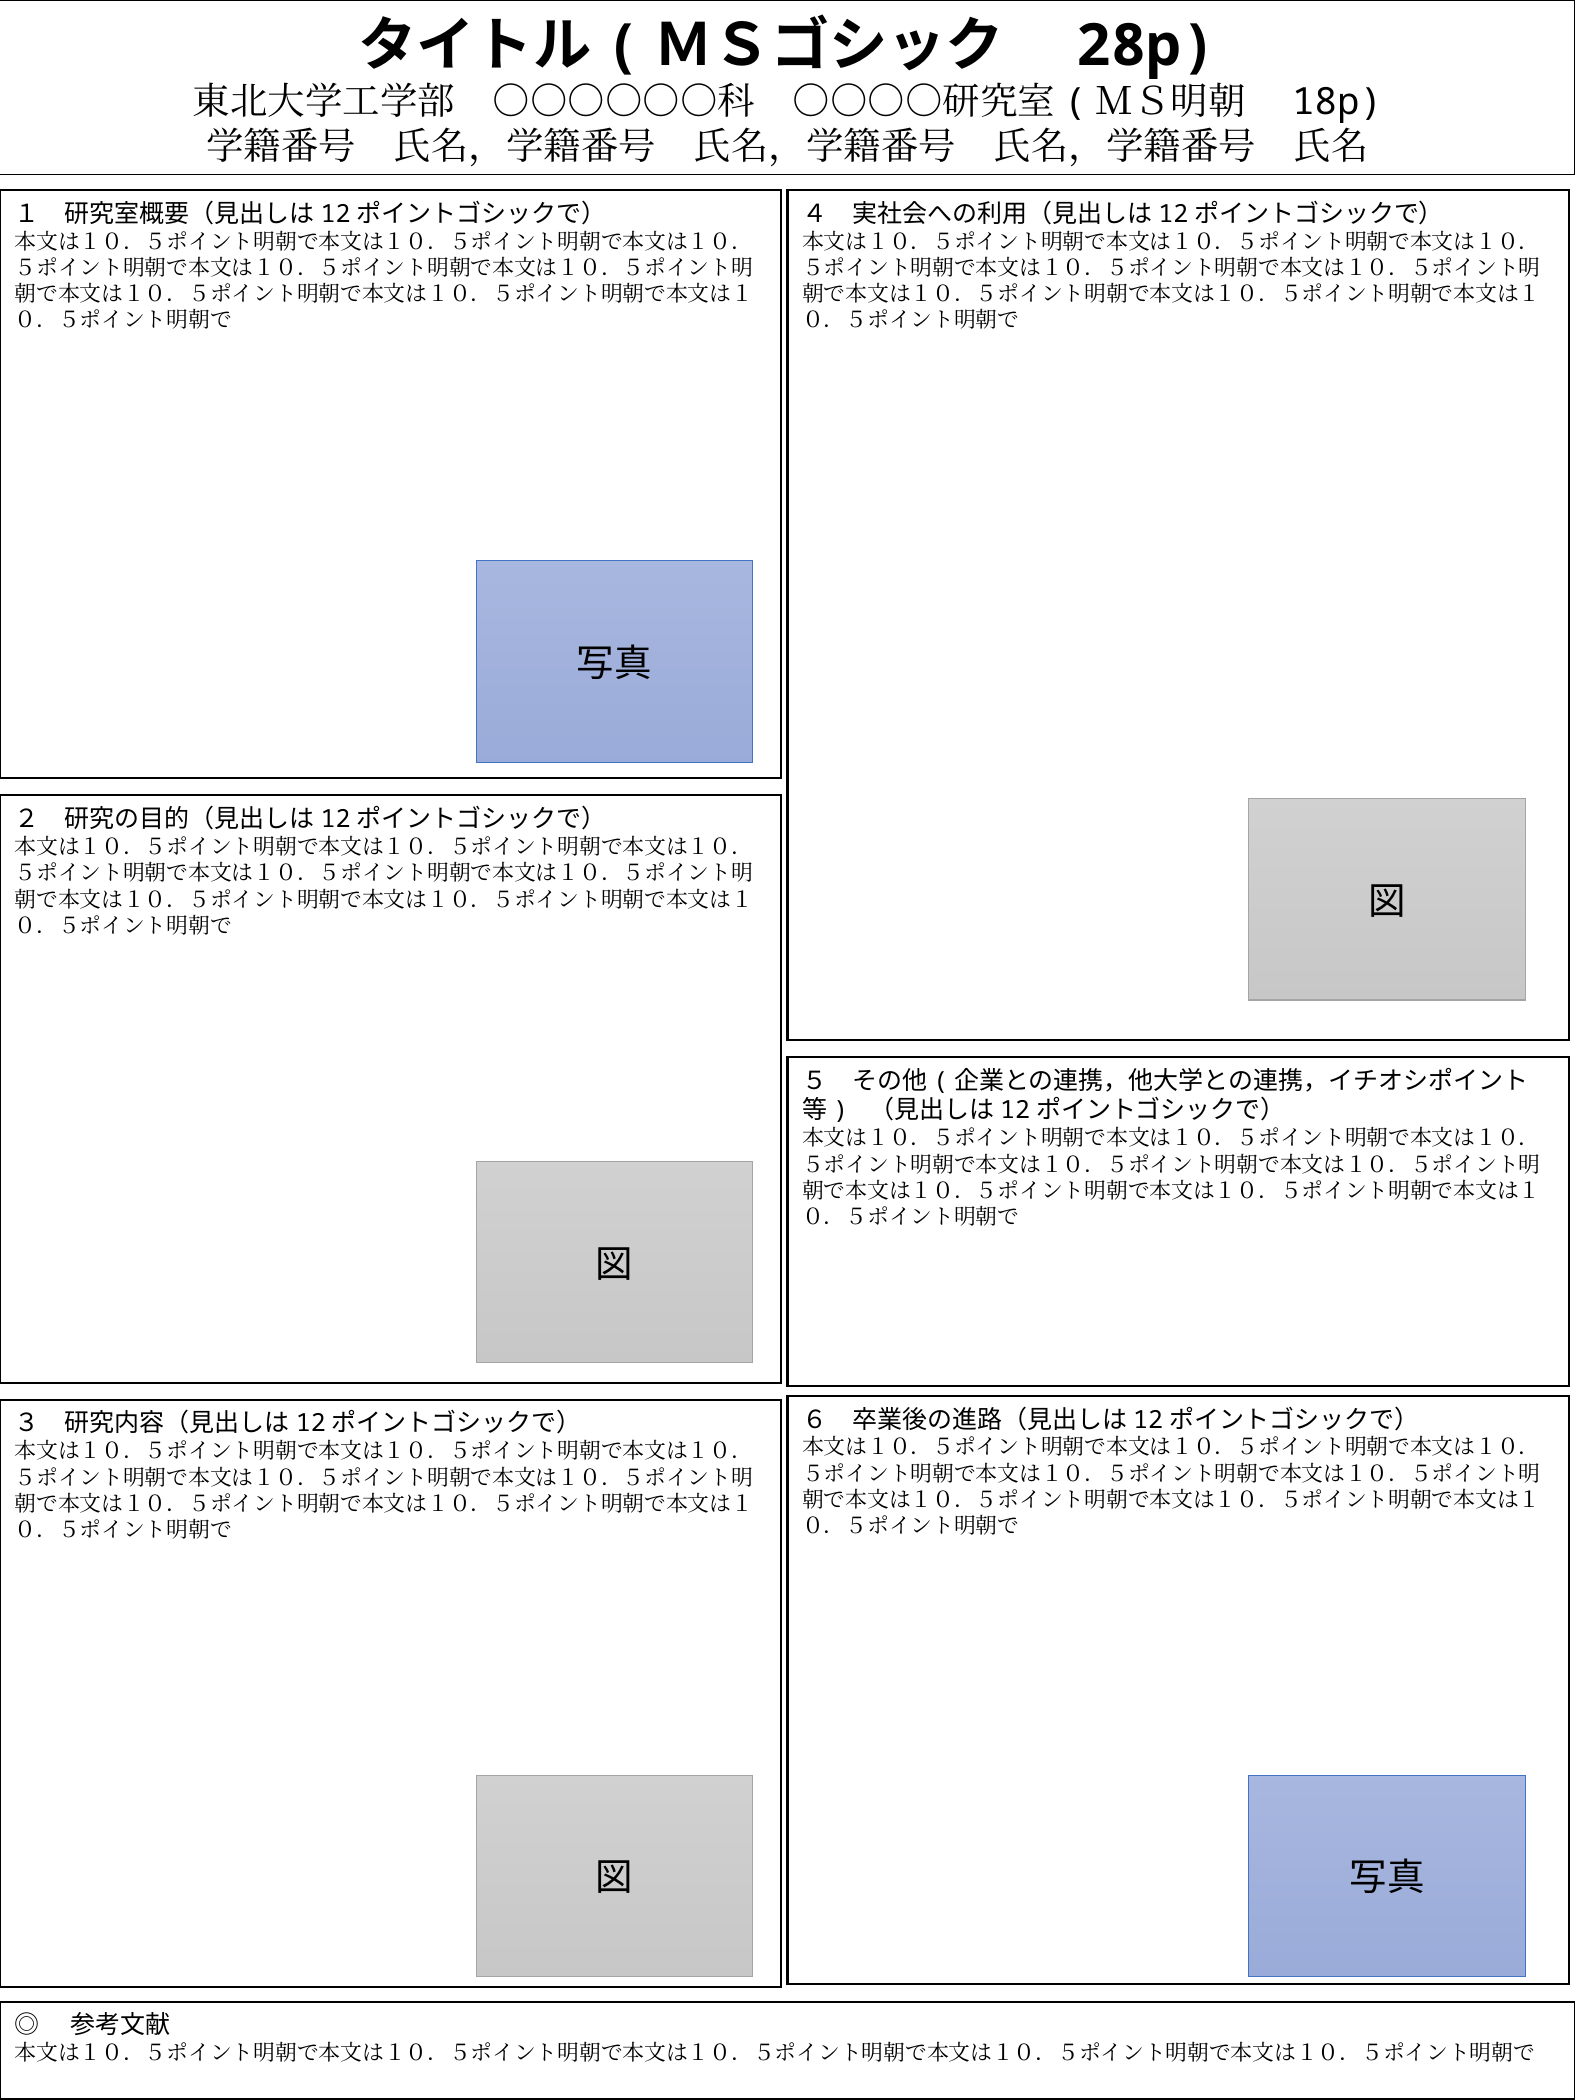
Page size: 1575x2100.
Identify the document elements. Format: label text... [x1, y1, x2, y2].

text_box ３ 研究内容（見出しは12ポイントゴシックで） 本文は１０．５ポイント明朝で本文は１０．５ポイント明朝で本文は１０．５ポイント明朝で本文は１０．５ポイント明朝で本文は１０．５ポイント明朝で本文は１０．５ポイント明朝で本文は１０．５ポイント明朝で本文は１０．５ポイント明朝で [0, 1399, 782, 1988]
text_box 図 [476, 1161, 753, 1363]
text_box ２ 研究の目的（見出しは12ポイントゴシックで） 本文は１０．５ポイント明朝で本文は１０．５ポイント明朝で本文は１０．５ポイント明朝で本文は１０．５ポイント明朝で本文は１０．５ポイント明朝で本文は１０．５ポイント明朝で本文は１０．５ポイント明朝で本文は１０．５ポイント明朝で [0, 794, 782, 1384]
text_box ６ 卒業後の進路（見出しは12ポイントゴシックで） 本文は１０．５ポイント明朝で本文は１０．５ポイント明朝で本文は１０．５ポイント明朝で本文は１０．５ポイント明朝で本文は１０．５ポイント明朝で本文は１０．５ポイント明朝で本文は１０．５ポイント明朝で本文は１０．５ポイント明朝で [786, 1395, 1570, 1985]
text_box ５ その他(企業との連携，他大学との連携，イチオシポイント等) （見出しは12ポイントゴシックで） 本文は１０．５ポイント明朝で本文は１０．５ポイント明朝で本文は１０．５ポイント明朝で本文は１０．５ポイント明朝で本文は１０．５ポイント明朝で本文は１０．５ポイント明朝で本文は１０．５ポイント明朝で本文は１０．５ポイント明朝で [786, 1056, 1570, 1387]
text_box １ 研究室概要（見出しは12ポイントゴシックで） 本文は１０．５ポイント明朝で本文は１０．５ポイント明朝で本文は１０．５ポイント明朝で本文は１０．５ポイント明朝で本文は１０．５ポイント明朝で本文は１０．５ポイント明朝で本文は１０．５ポイント明朝で本文は１０．５ポイント明朝で [0, 189, 782, 779]
text_box 写真 [1248, 1775, 1526, 1977]
text_box ４ 実社会への利用（見出しは12ポイントゴシックで） 本文は１０．５ポイント明朝で本文は１０．５ポイント明朝で本文は１０．５ポイント明朝で本文は１０．５ポイント明朝で本文は１０．５ポイント明朝で本文は１０．５ポイント明朝で本文は１０．５ポイント明朝で本文は１０．５ポイント明朝で [786, 189, 1570, 1041]
text_box 図 [476, 1775, 753, 1977]
text_box ◎ 参考文献 本文は１０．５ポイント明朝で本文は１０．５ポイント明朝で本文は１０．５ポイント明朝で本文は１０．５ポイント明朝で本文は１０．５ポイント明朝で [0, 2001, 1575, 2100]
text_box タイトル(ＭＳゴシック 28p) 東北大学工学部 ○○○○○○科 ○○○○研究室(ＭＳ明朝 18p) 学籍番号 氏名，学籍番号 氏名，学籍番号 氏名，学籍番号 氏名 [0, 0, 1575, 175]
text_box 図 [1248, 798, 1526, 1001]
text_box 写真 [476, 560, 753, 763]
